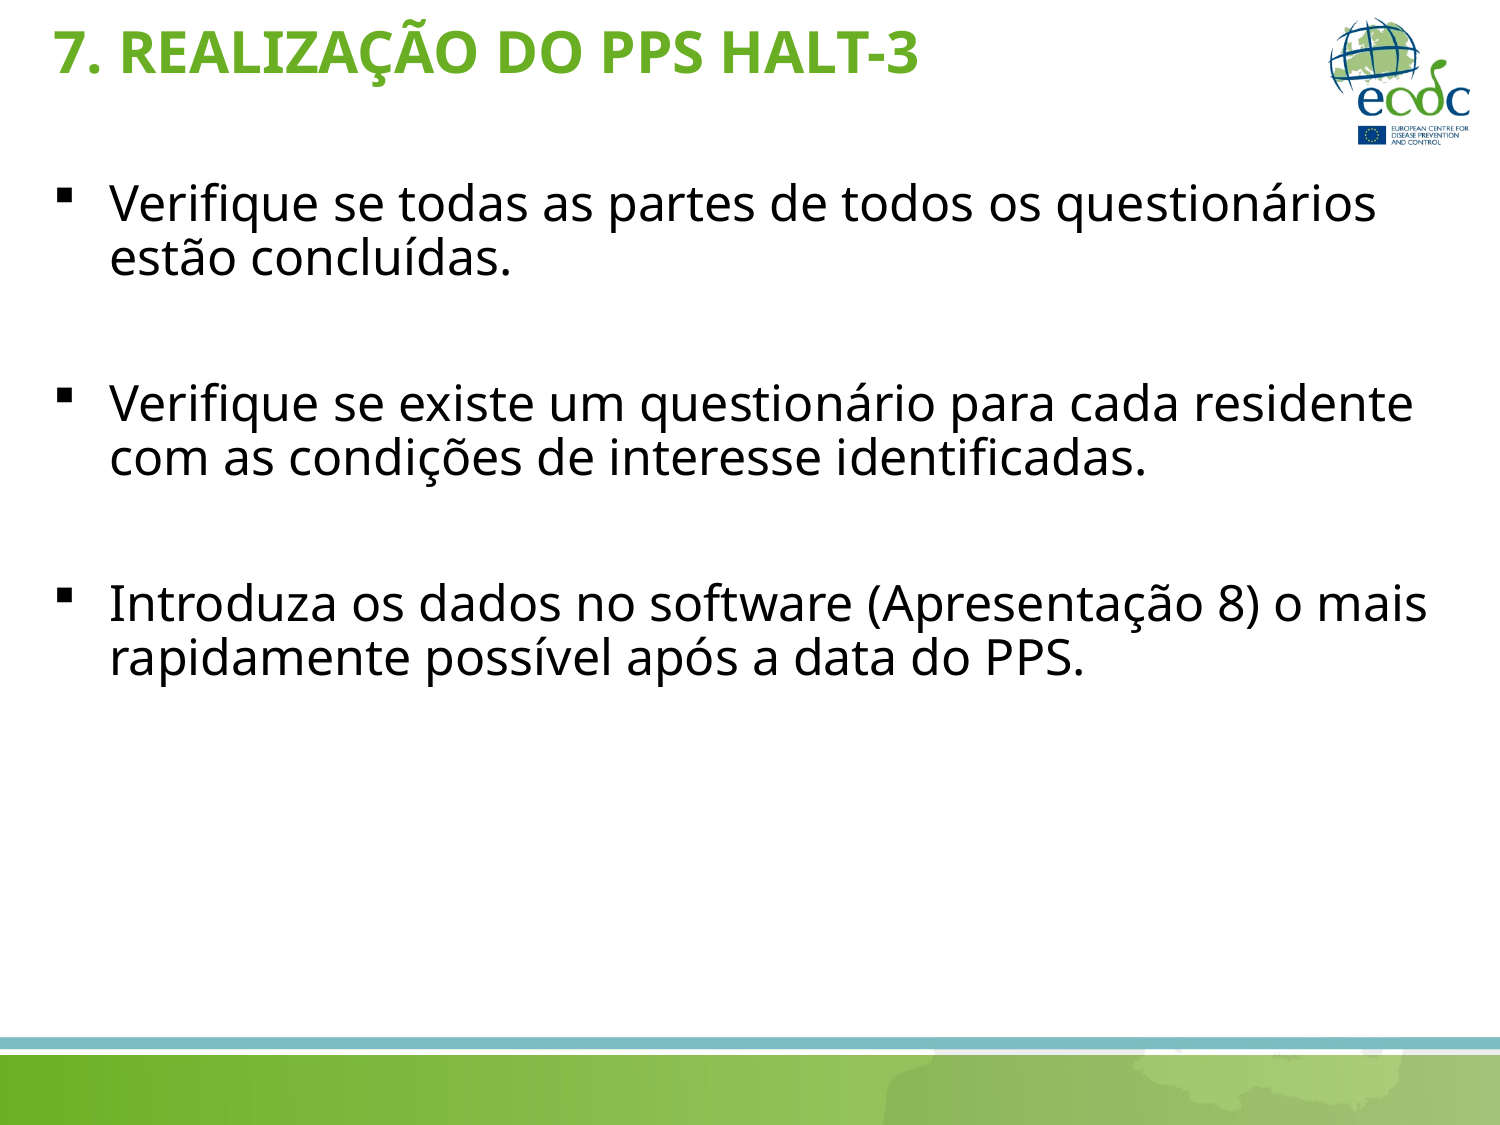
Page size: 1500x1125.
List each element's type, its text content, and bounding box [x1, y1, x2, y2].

title 7. REALIZAÇÃO DO PPS HALT-3 [53, 23, 1404, 159]
picture [0, 1037, 1500, 1125]
list Verifique se todas as partes de todos os questionários estão concluídas. Verifique se existe um questionário para cada residente com as condições de interesse identificadas. Introduza os dados no software (Apresentação 8) o mais rapidamente possível após a data do PPS. [53, 177, 1452, 1024]
picture [1328, 17, 1473, 148]
